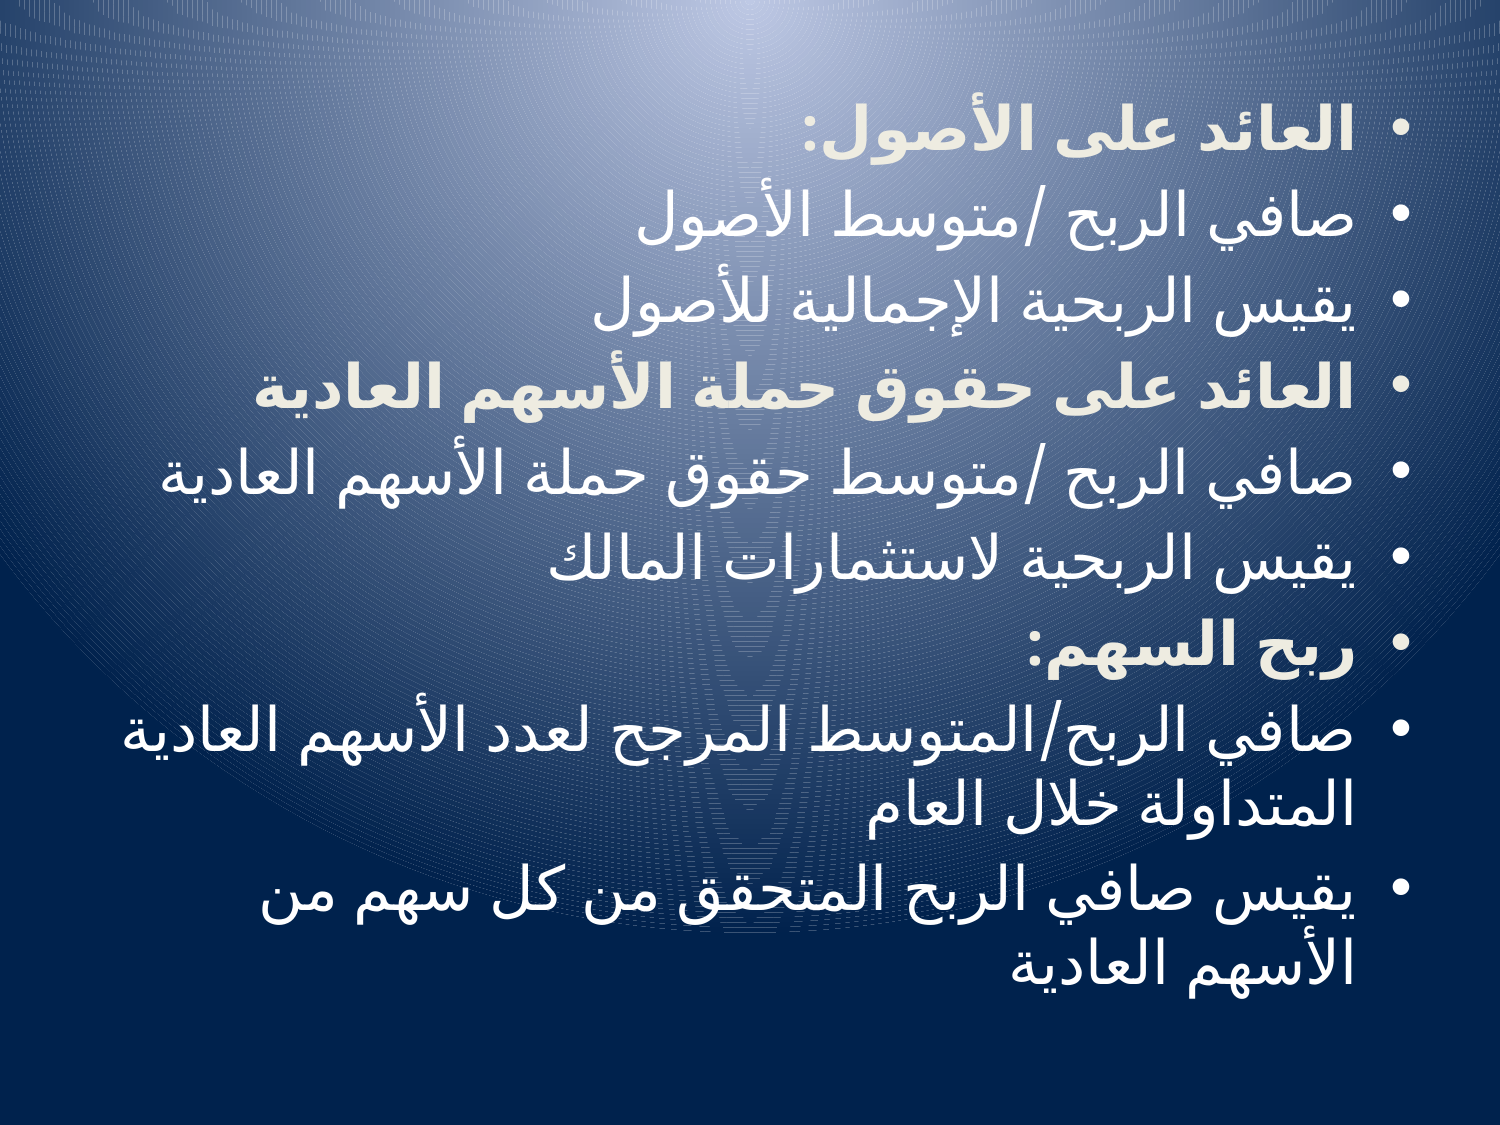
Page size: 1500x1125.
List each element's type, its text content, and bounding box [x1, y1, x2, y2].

list العائد على الأصول: صافي الربح /متوسط الأصول يقيس الربحية الإجمالية للأصول العائد على حقوق حملة الأسهم العادية صافي الربح /متوسط حقوق حملة الأسهم العادية يقيس الربحية لاستثمارات المالك ربح السهم: صافي الربح/المتوسط المرجح لعدد الأسهم العادية المتداولة خلال العام يقيس صافي الربح المتحقق من كل سهم من الأسهم العادية [75, 82, 1425, 1005]
